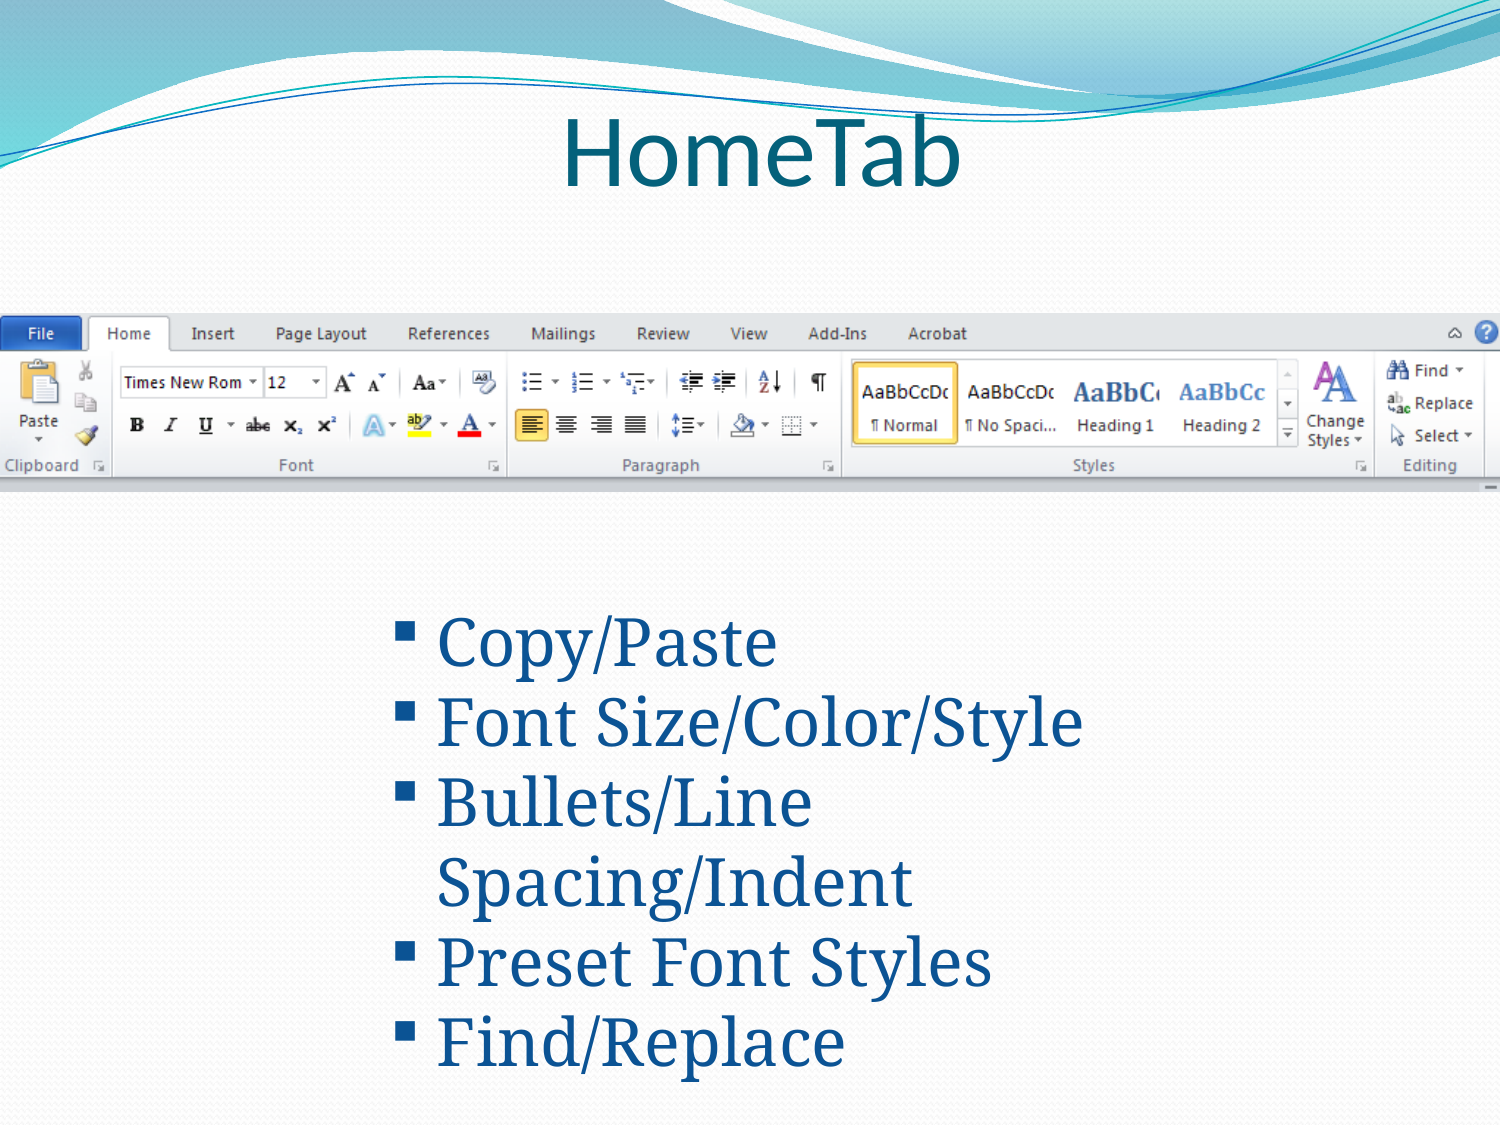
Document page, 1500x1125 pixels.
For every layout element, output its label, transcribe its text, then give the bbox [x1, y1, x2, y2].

picture [0, 313, 1500, 492]
text_box Copy/Paste Font Size/Color/Style Bullets/Line Spacing/Indent Preset Font Styles Find/Replace [374, 592, 1288, 1088]
text_box HomeTab [87, 75, 1438, 263]
